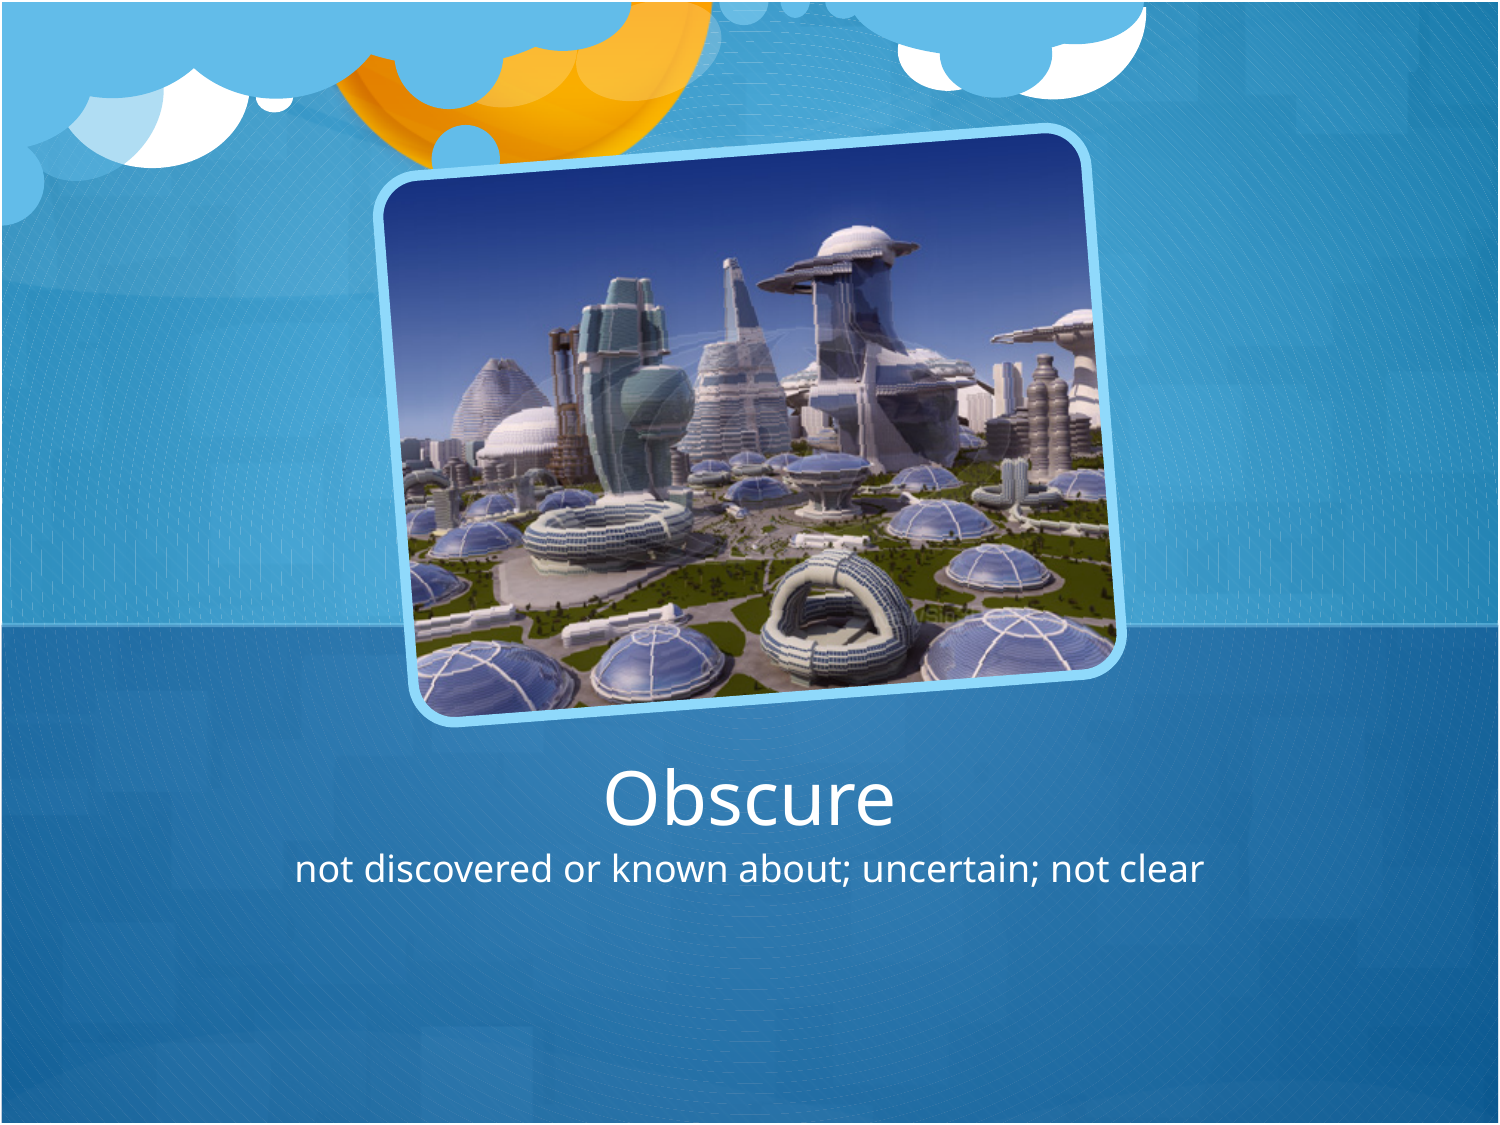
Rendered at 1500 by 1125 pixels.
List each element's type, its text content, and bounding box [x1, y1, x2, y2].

title Obscure [116, 729, 1383, 848]
picture [2, 2, 1498, 1123]
list not discovered or known about; uncertain; not clear [116, 848, 1383, 1048]
